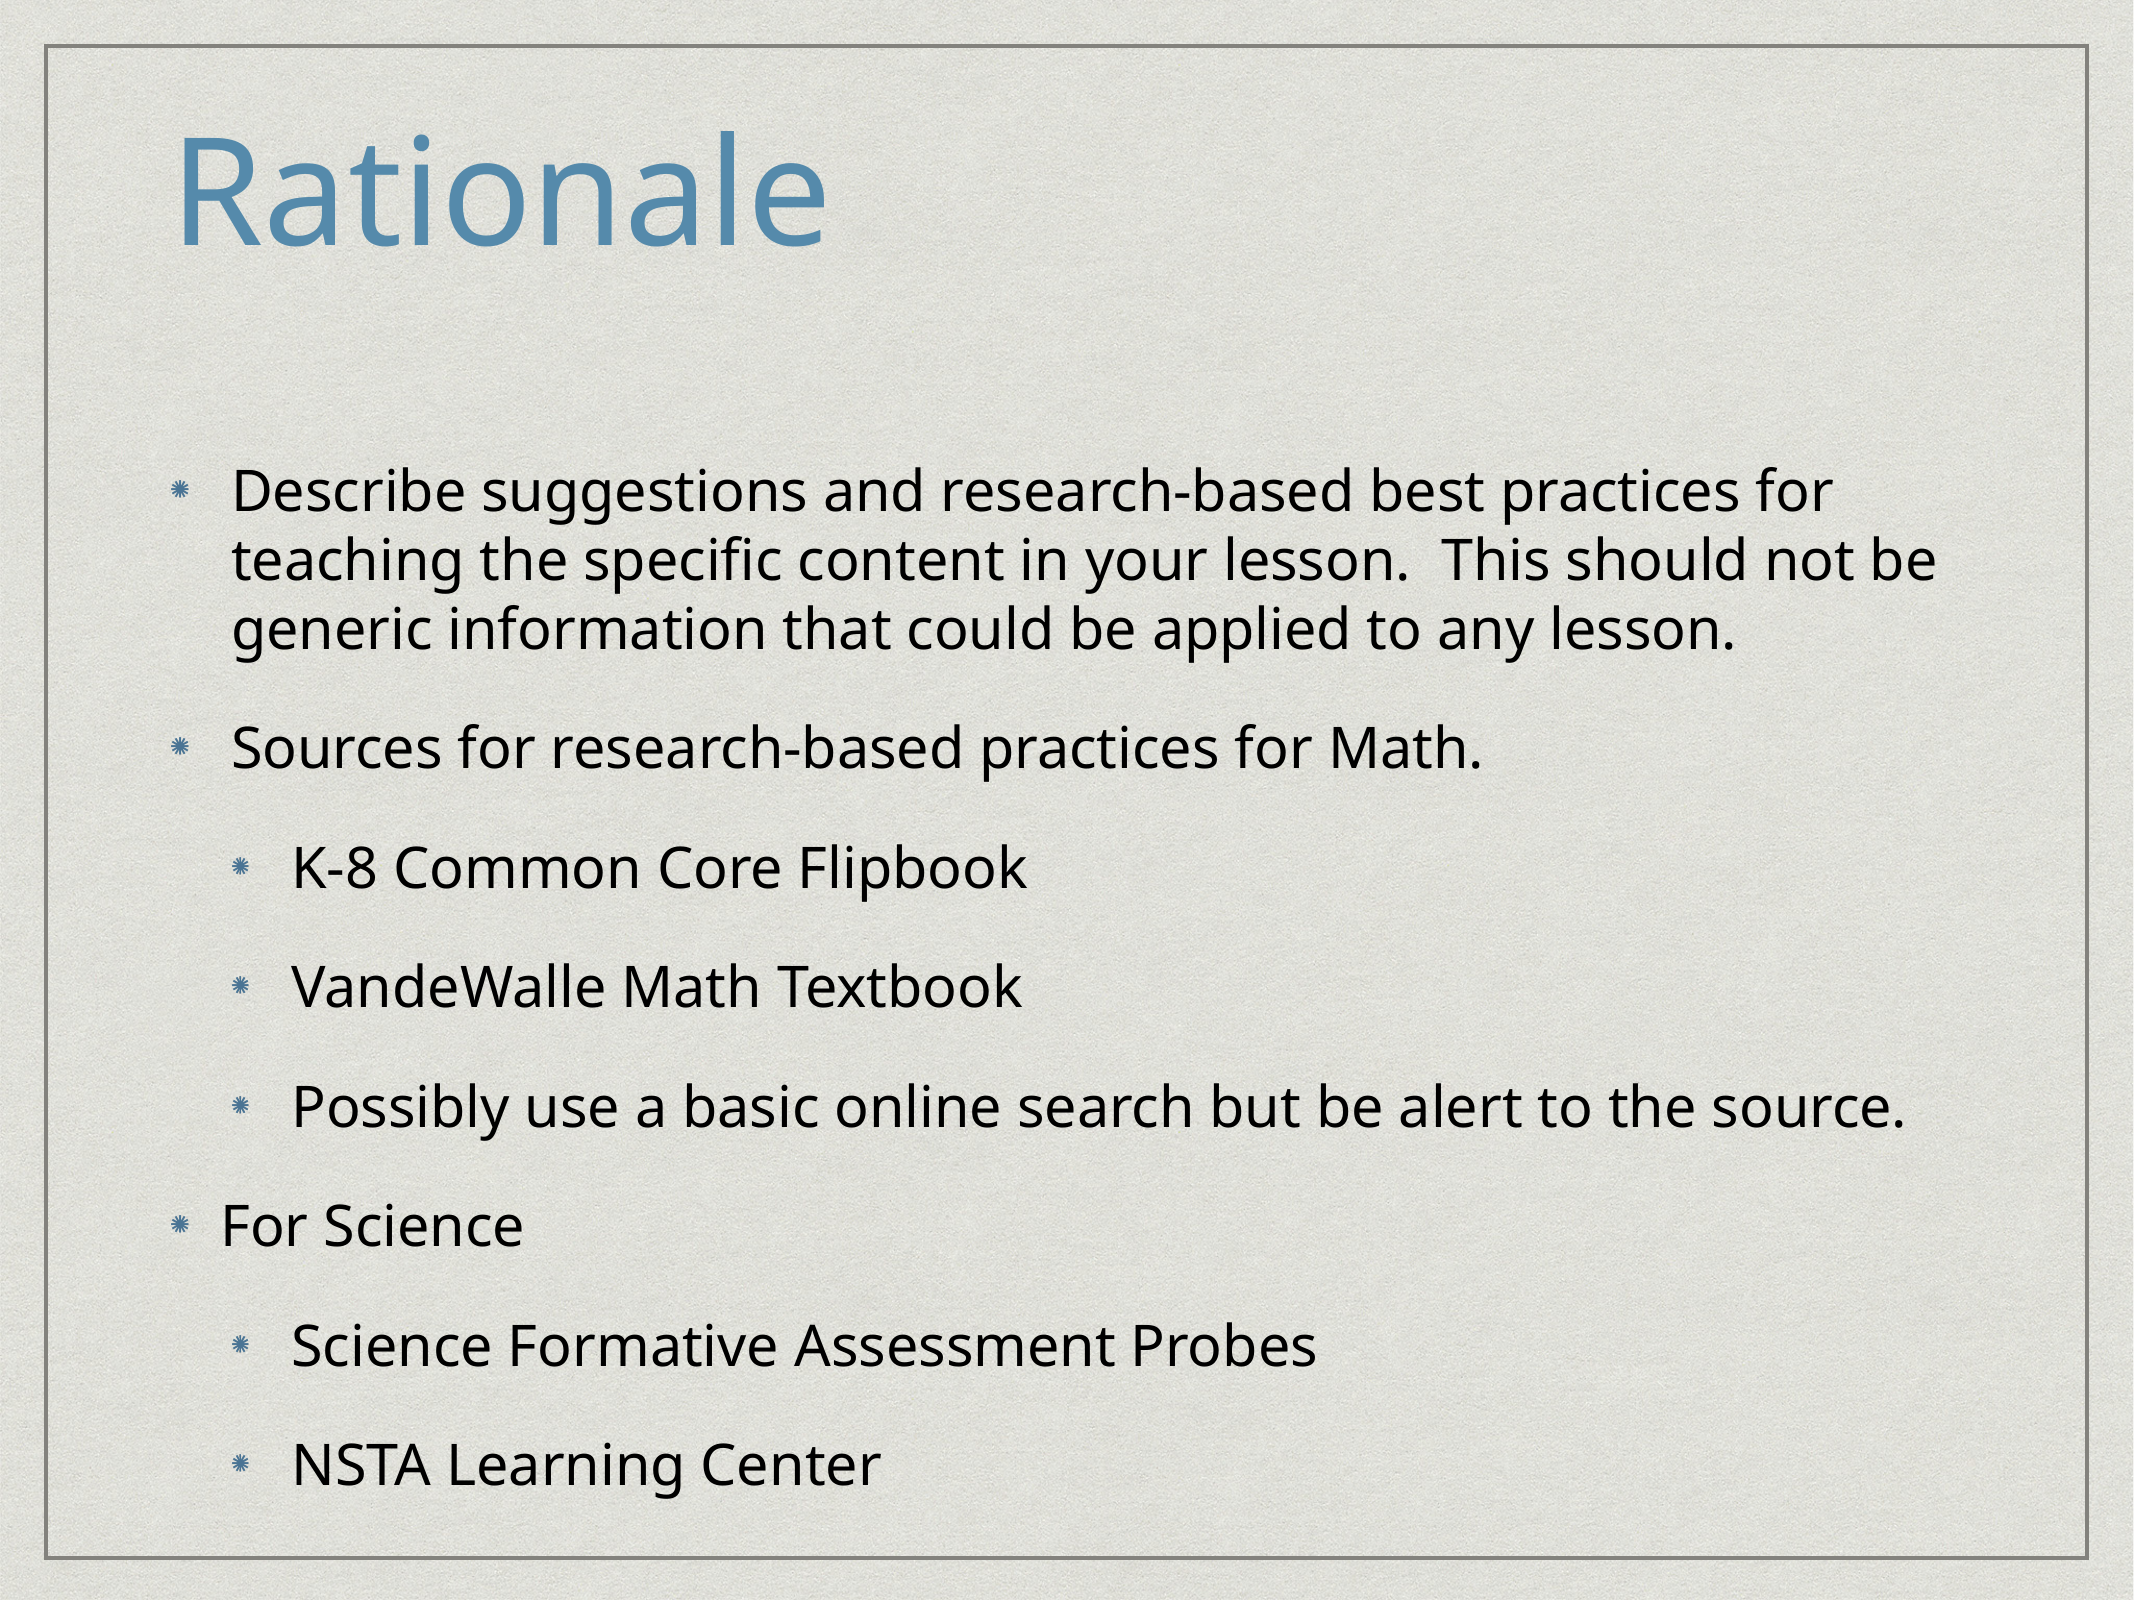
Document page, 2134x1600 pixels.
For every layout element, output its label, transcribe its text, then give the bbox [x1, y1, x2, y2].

picture [0, 0, 2134, 1600]
list Describe suggestions and research-based best practices for teaching the specific content in your lesson. This should not be generic information that could be applied to any lesson. Sources for research-based practices for Math. K-8 Common Core Flipbook VandeWalle Math Textbook Possibly use a basic online search but be alert to the source. For Science Science Formative Assessment Probes NSTA Learning Center [170, 453, 1963, 1512]
title Rationale [170, 43, 1963, 351]
